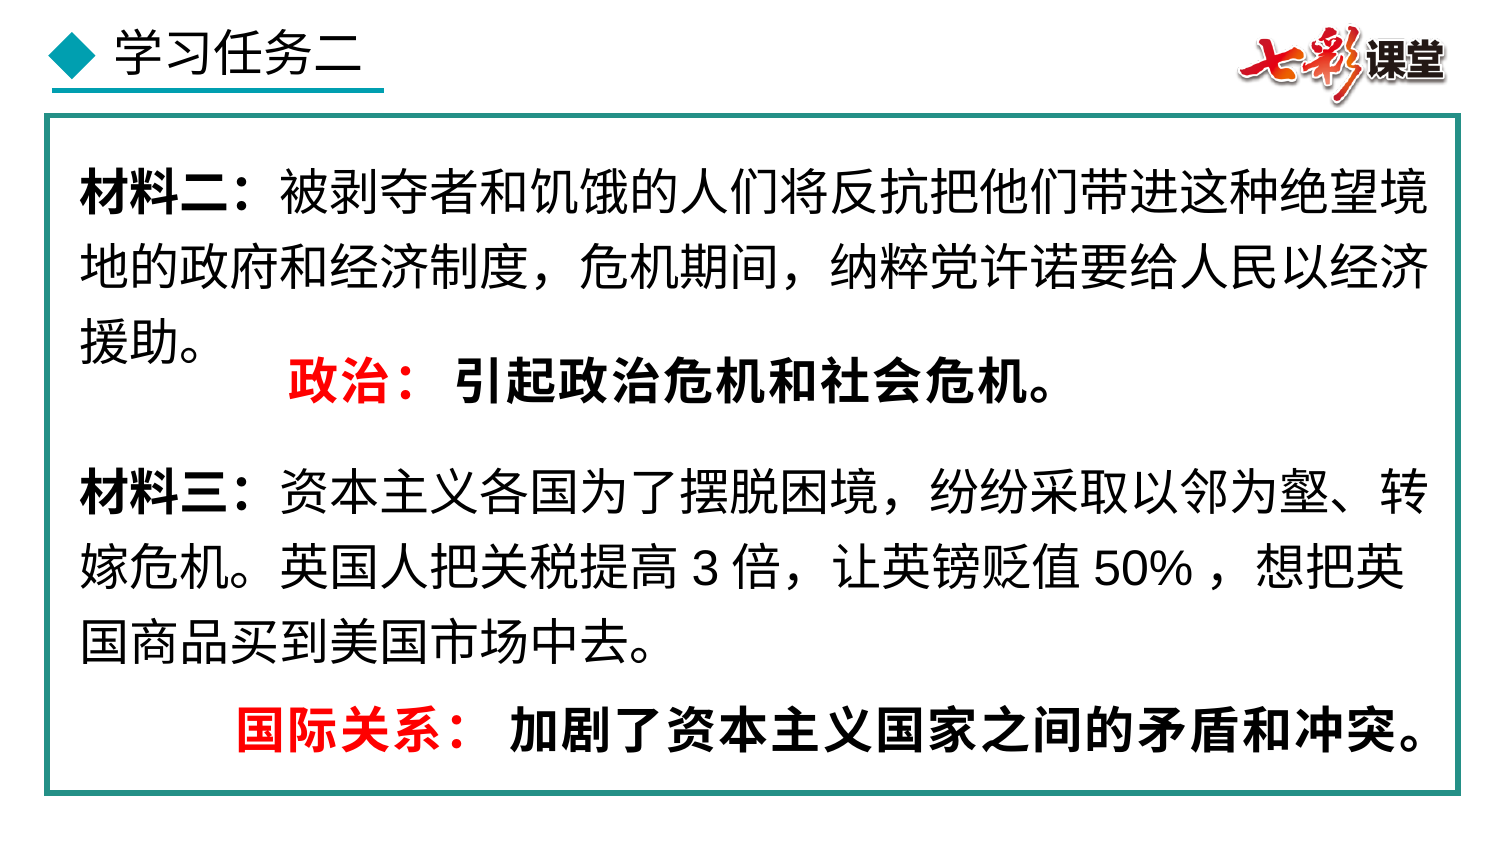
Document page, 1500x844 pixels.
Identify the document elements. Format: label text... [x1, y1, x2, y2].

text_box 国际关系： [223, 665, 619, 765]
text_box 材料二：被剥夺者和饥饿的人们将反抗把他们带进这种绝望境地的政府和经济制度，危机期间，纳粹党许诺要给人民以经济援助。 材料三：资本主义各国为了摆脱困境，纷纷采取以邻为壑、转嫁危机。英国人把关税提高3倍，让英镑贬值50%，想把英国商品买到美国市场中去。 [64, 138, 1450, 679]
text_box 政治： [276, 333, 422, 416]
picture [1234, 20, 1451, 108]
